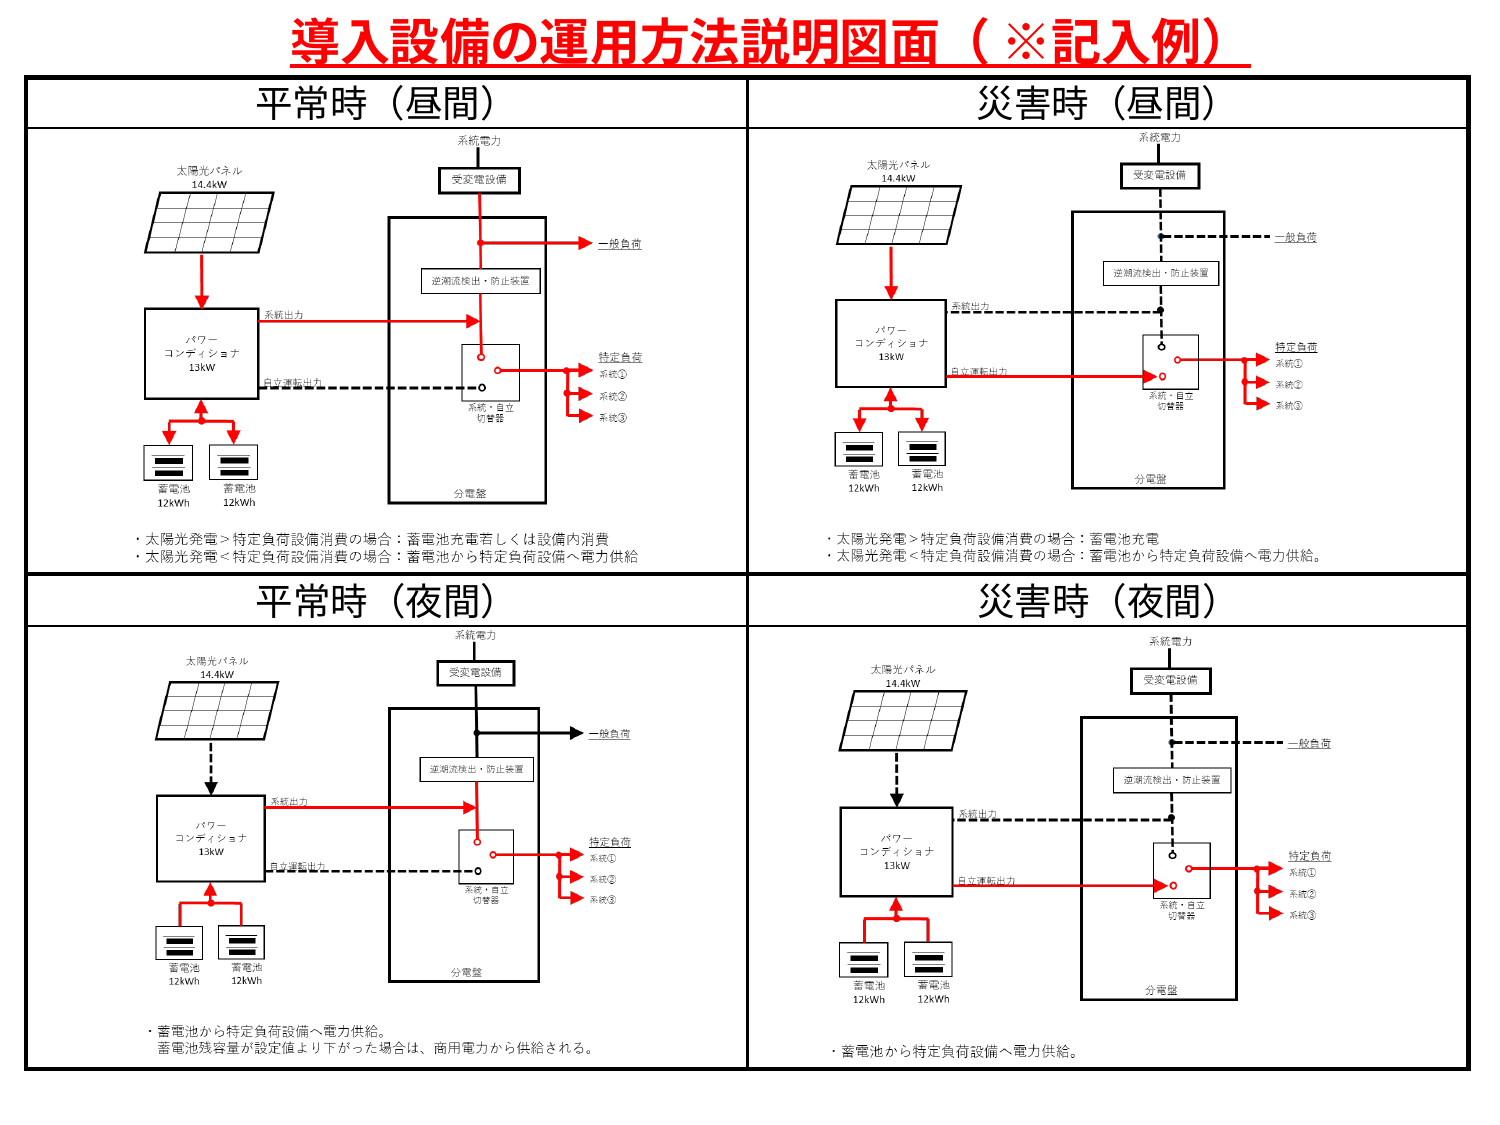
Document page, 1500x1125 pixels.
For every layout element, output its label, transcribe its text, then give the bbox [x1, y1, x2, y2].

picture [817, 631, 1340, 1070]
text_box 導入設備の運用方法説明図面（ ※記入例） [275, 3, 1267, 77]
picture [813, 127, 1340, 573]
picture [134, 625, 639, 1065]
picture [121, 130, 652, 576]
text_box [25, 77, 1470, 1070]
